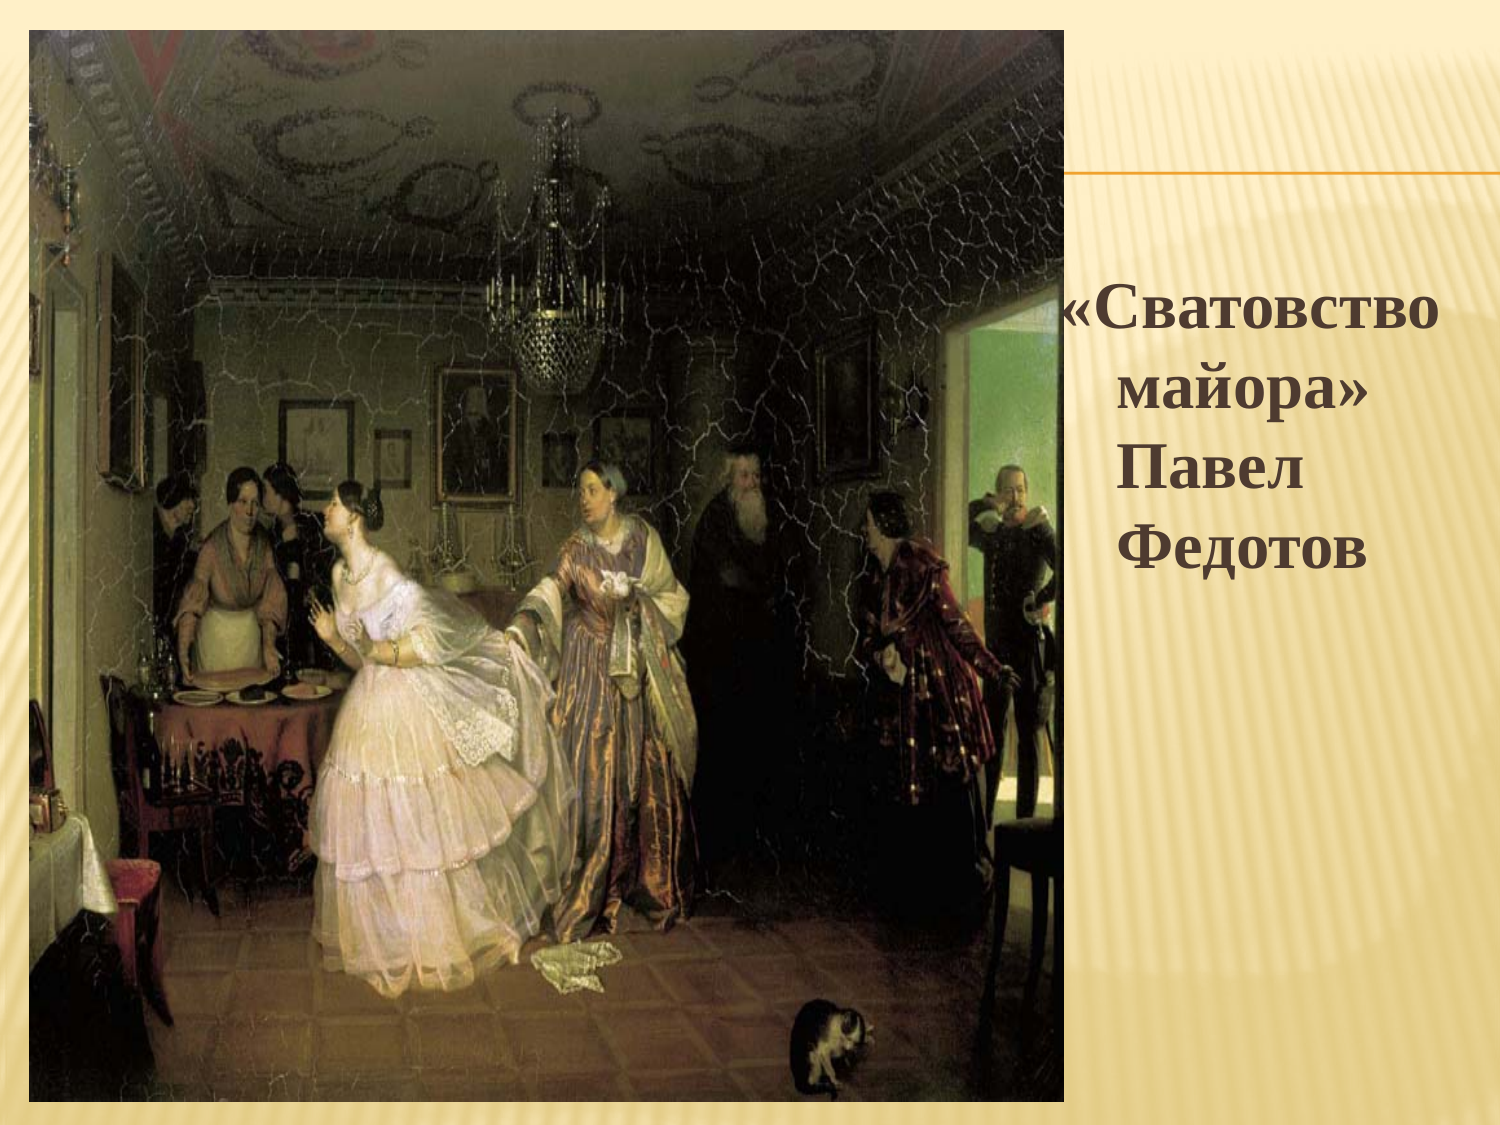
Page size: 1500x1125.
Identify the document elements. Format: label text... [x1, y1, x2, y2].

list «Сватовство майора» Павел Федотов [1073, 254, 1475, 998]
picture [29, 30, 1064, 1102]
